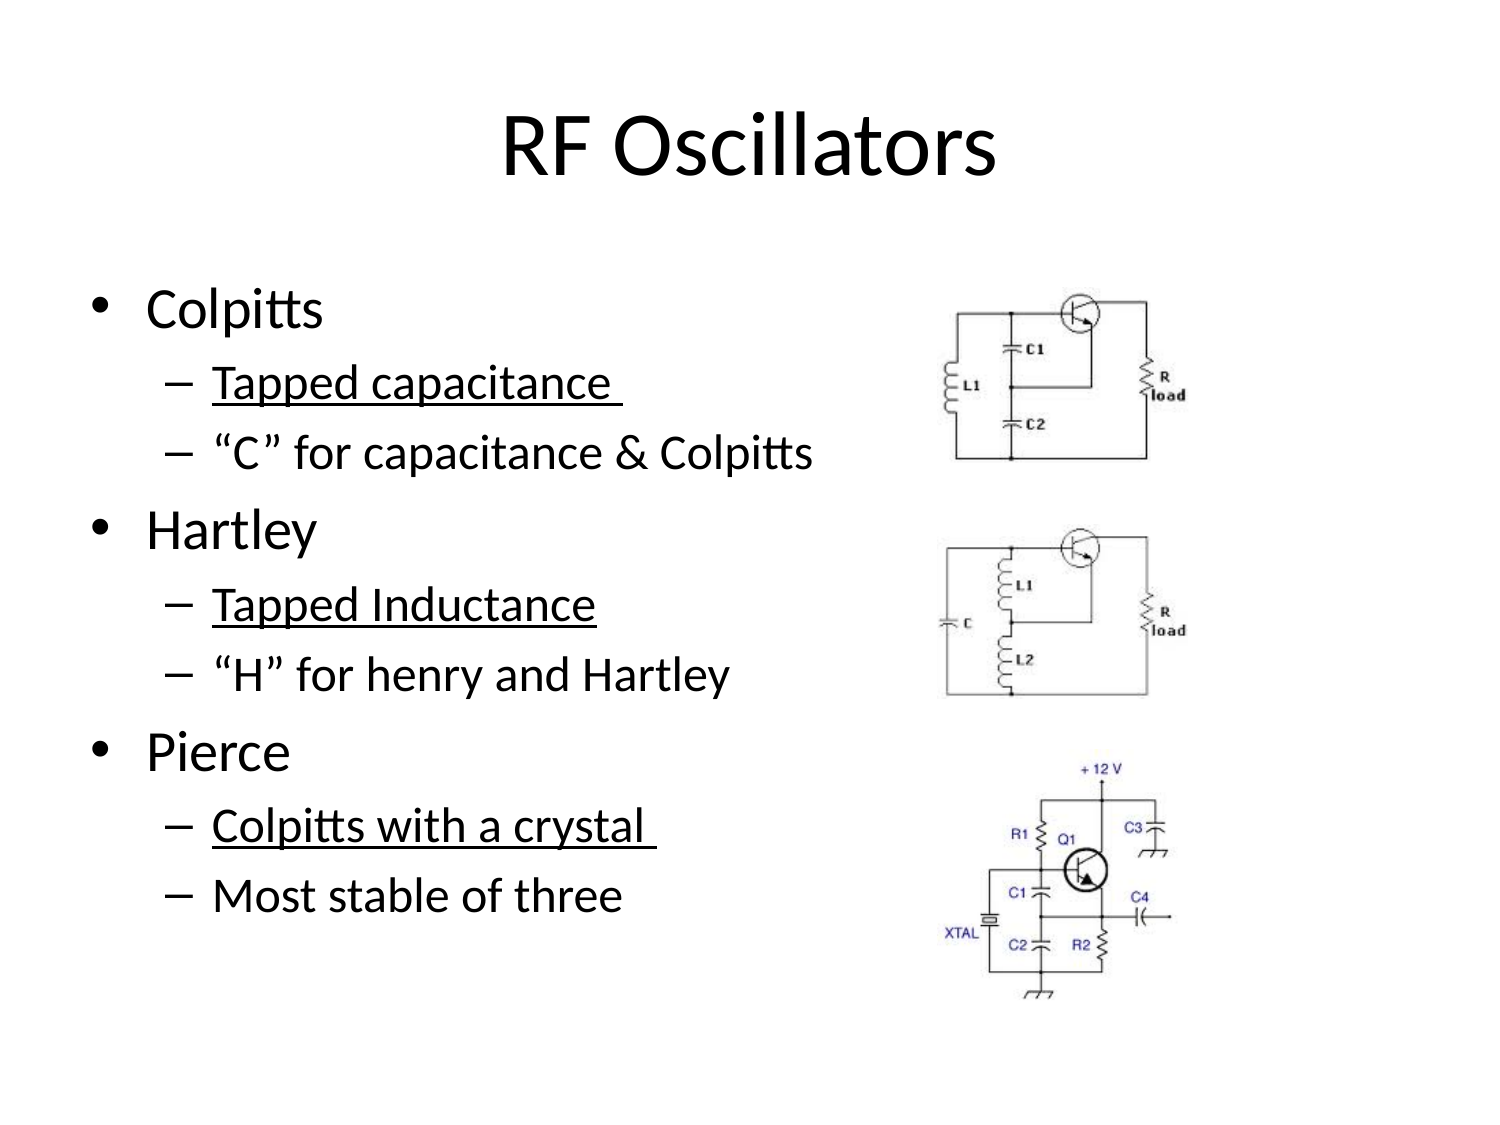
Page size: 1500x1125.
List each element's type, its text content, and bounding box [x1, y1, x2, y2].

title RF Oscillators [75, 45, 1425, 233]
picture [937, 287, 1190, 477]
list Colpitts Tapped capacitance “C” for capacitance & Colpitts Hartley Tapped Inductance “H” for henry and Hartley Pierce Colpitts with a crystal Most stable of three [75, 262, 1425, 1005]
picture [937, 749, 1190, 1012]
picture [937, 524, 1188, 699]
